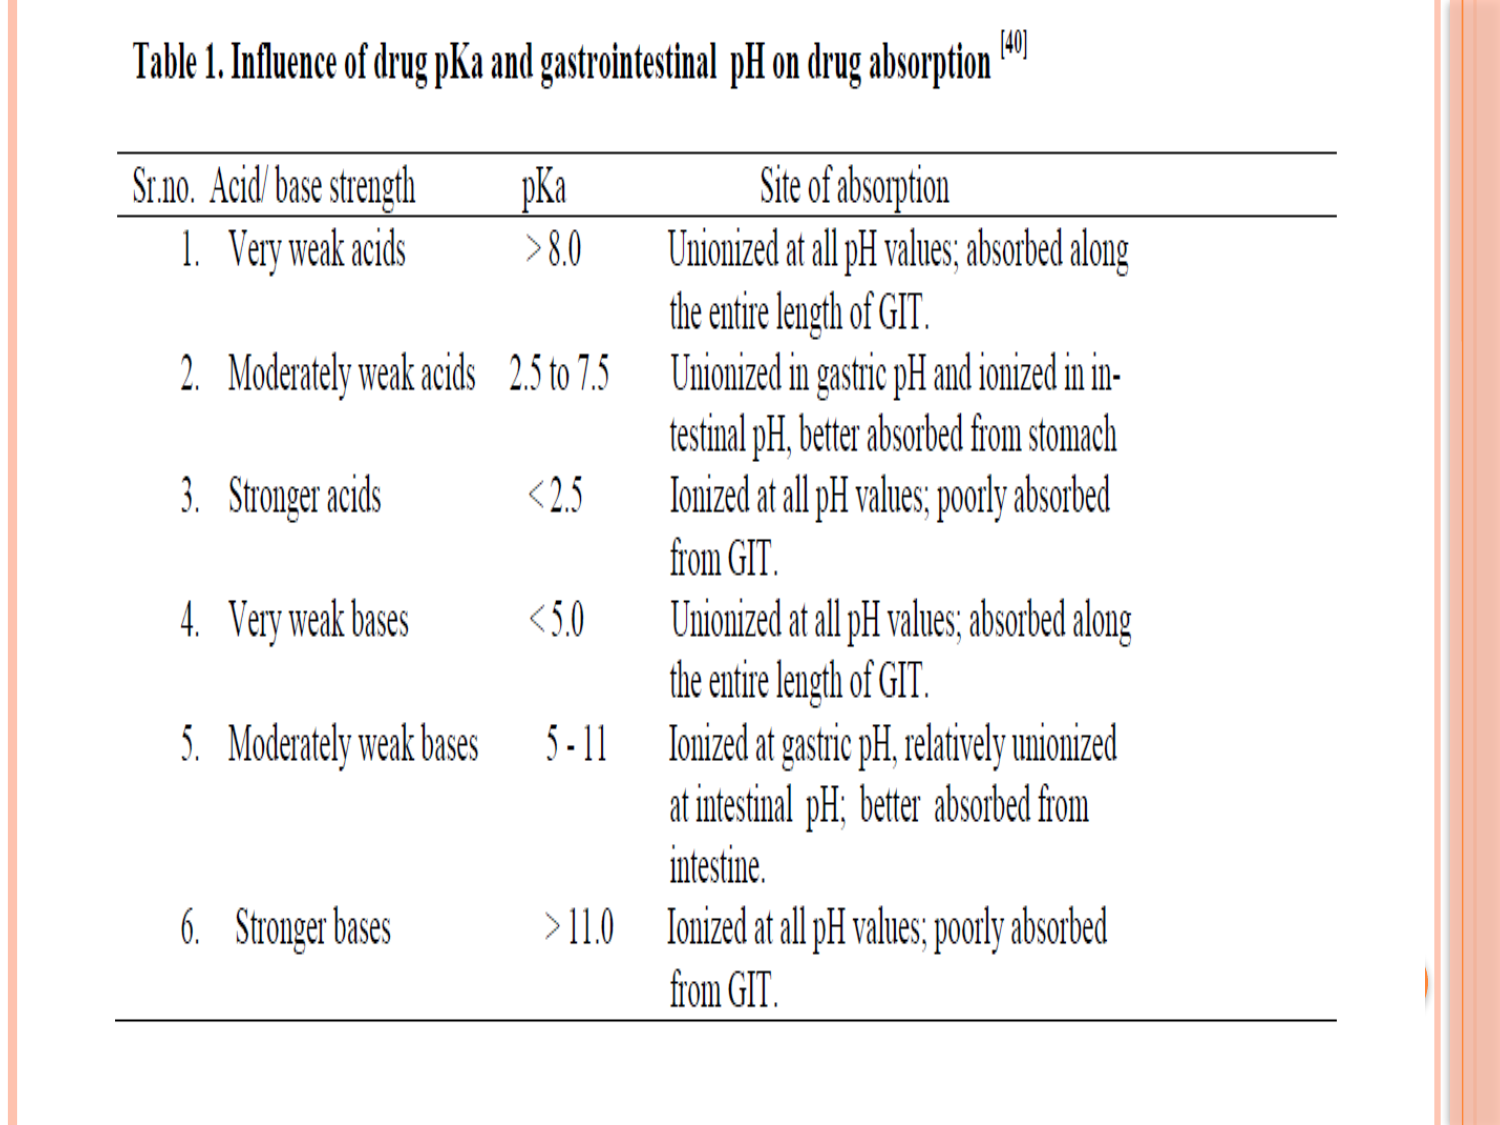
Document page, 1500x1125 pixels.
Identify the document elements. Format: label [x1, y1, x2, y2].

list [49, 24, 1426, 1101]
